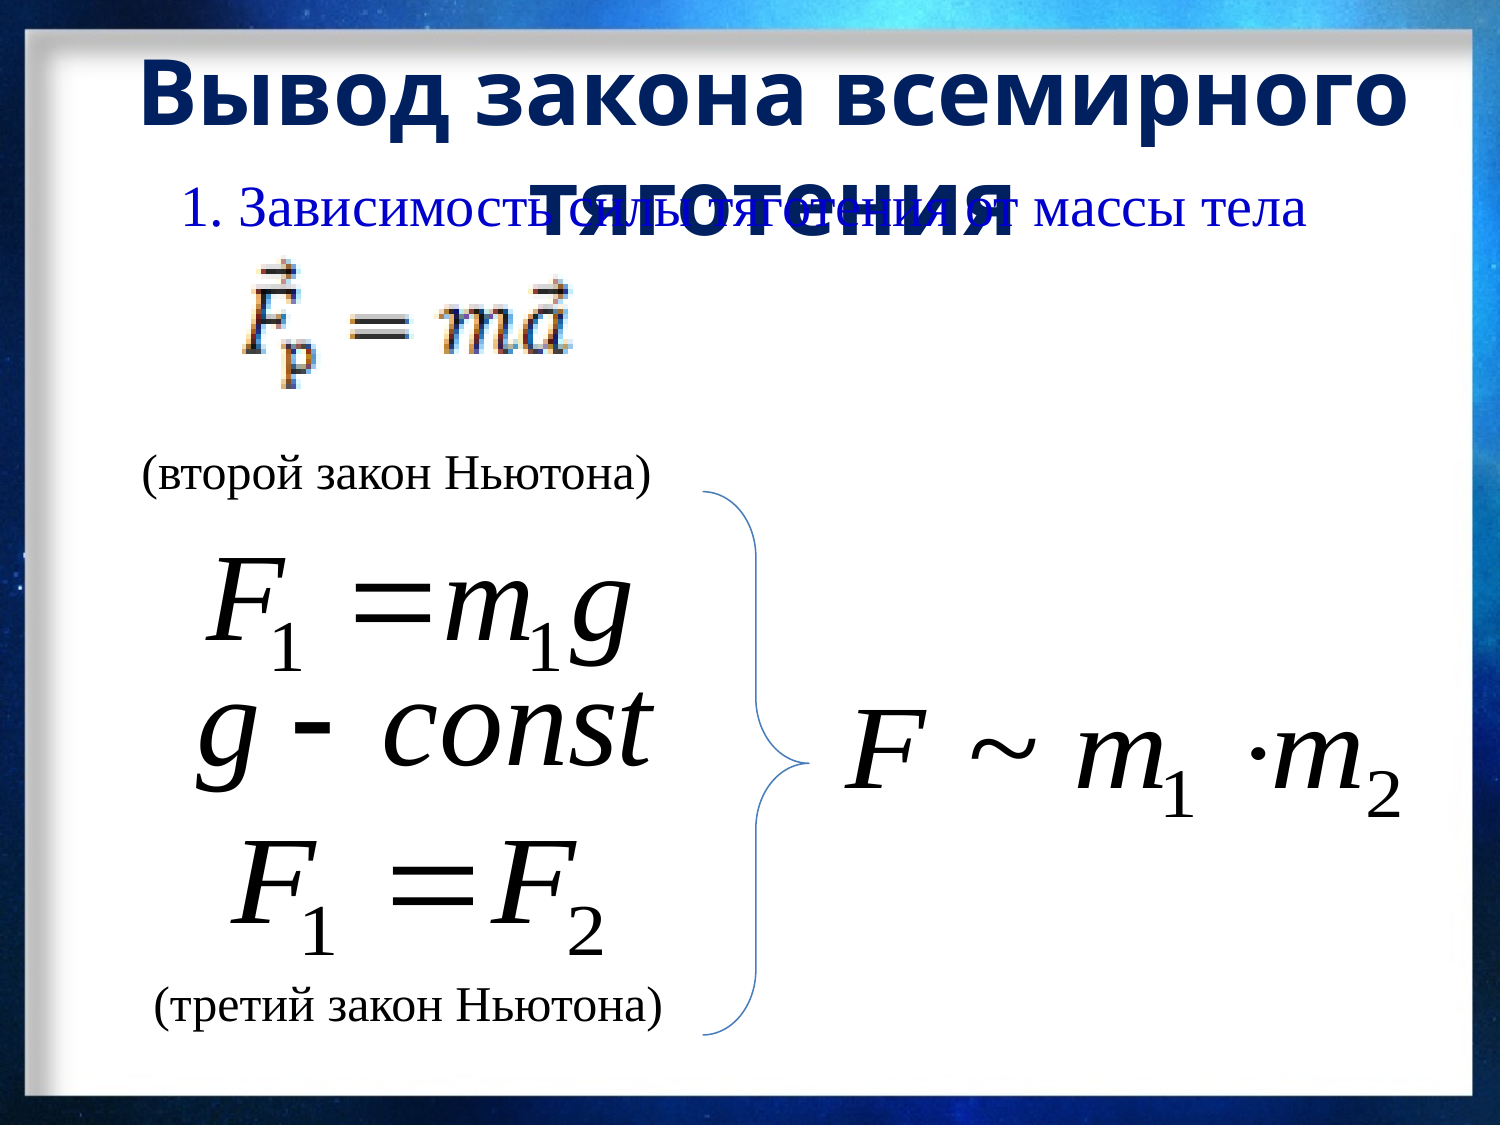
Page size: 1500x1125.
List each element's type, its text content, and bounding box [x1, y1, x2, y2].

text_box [206, 798, 634, 977]
text_box 1. Зависимость силы тяготения от массы тела [100, 160, 1388, 246]
picture [0, 0, 1500, 1125]
text_box (третий закон Ньютона) [138, 964, 678, 1039]
text_box (второй закон Ньютона) [126, 432, 667, 508]
text_box Вывод закона всемирного тяготения [64, 26, 1483, 262]
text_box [820, 668, 1426, 838]
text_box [170, 668, 686, 819]
text_box [702, 490, 810, 1036]
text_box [182, 514, 664, 667]
